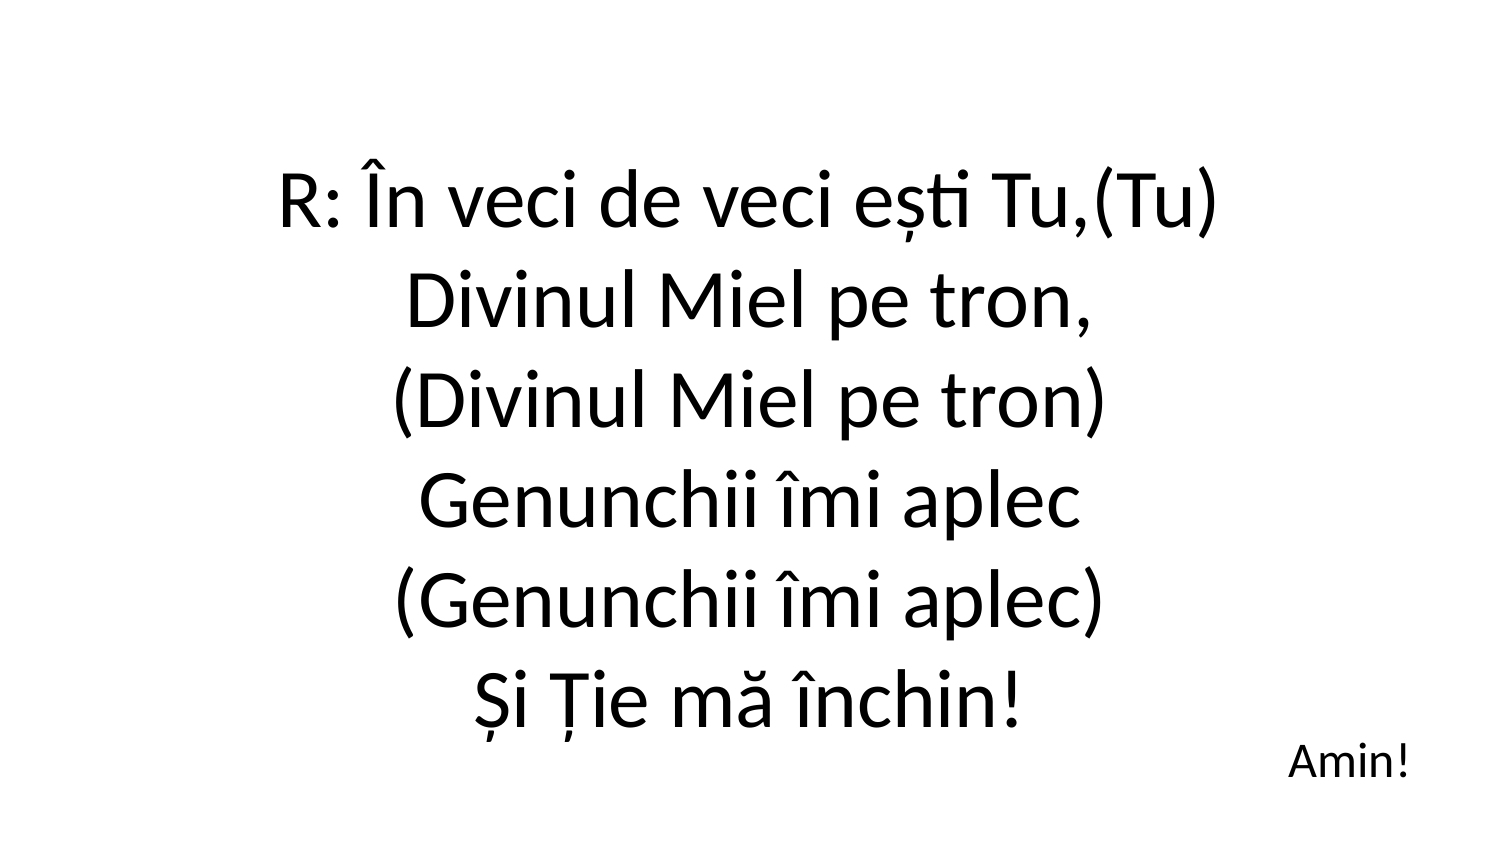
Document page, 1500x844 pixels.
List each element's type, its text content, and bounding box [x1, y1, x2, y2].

text_box Amin! [1273, 674, 1427, 795]
text_box R: În veci de veci ești Tu,(Tu) Divinul Miel pe tron, (Divinul Miel pe tron) Genunchii îmi aplec (Genunchii îmi aplec) Și Ție mă închin! [262, 92, 1238, 752]
